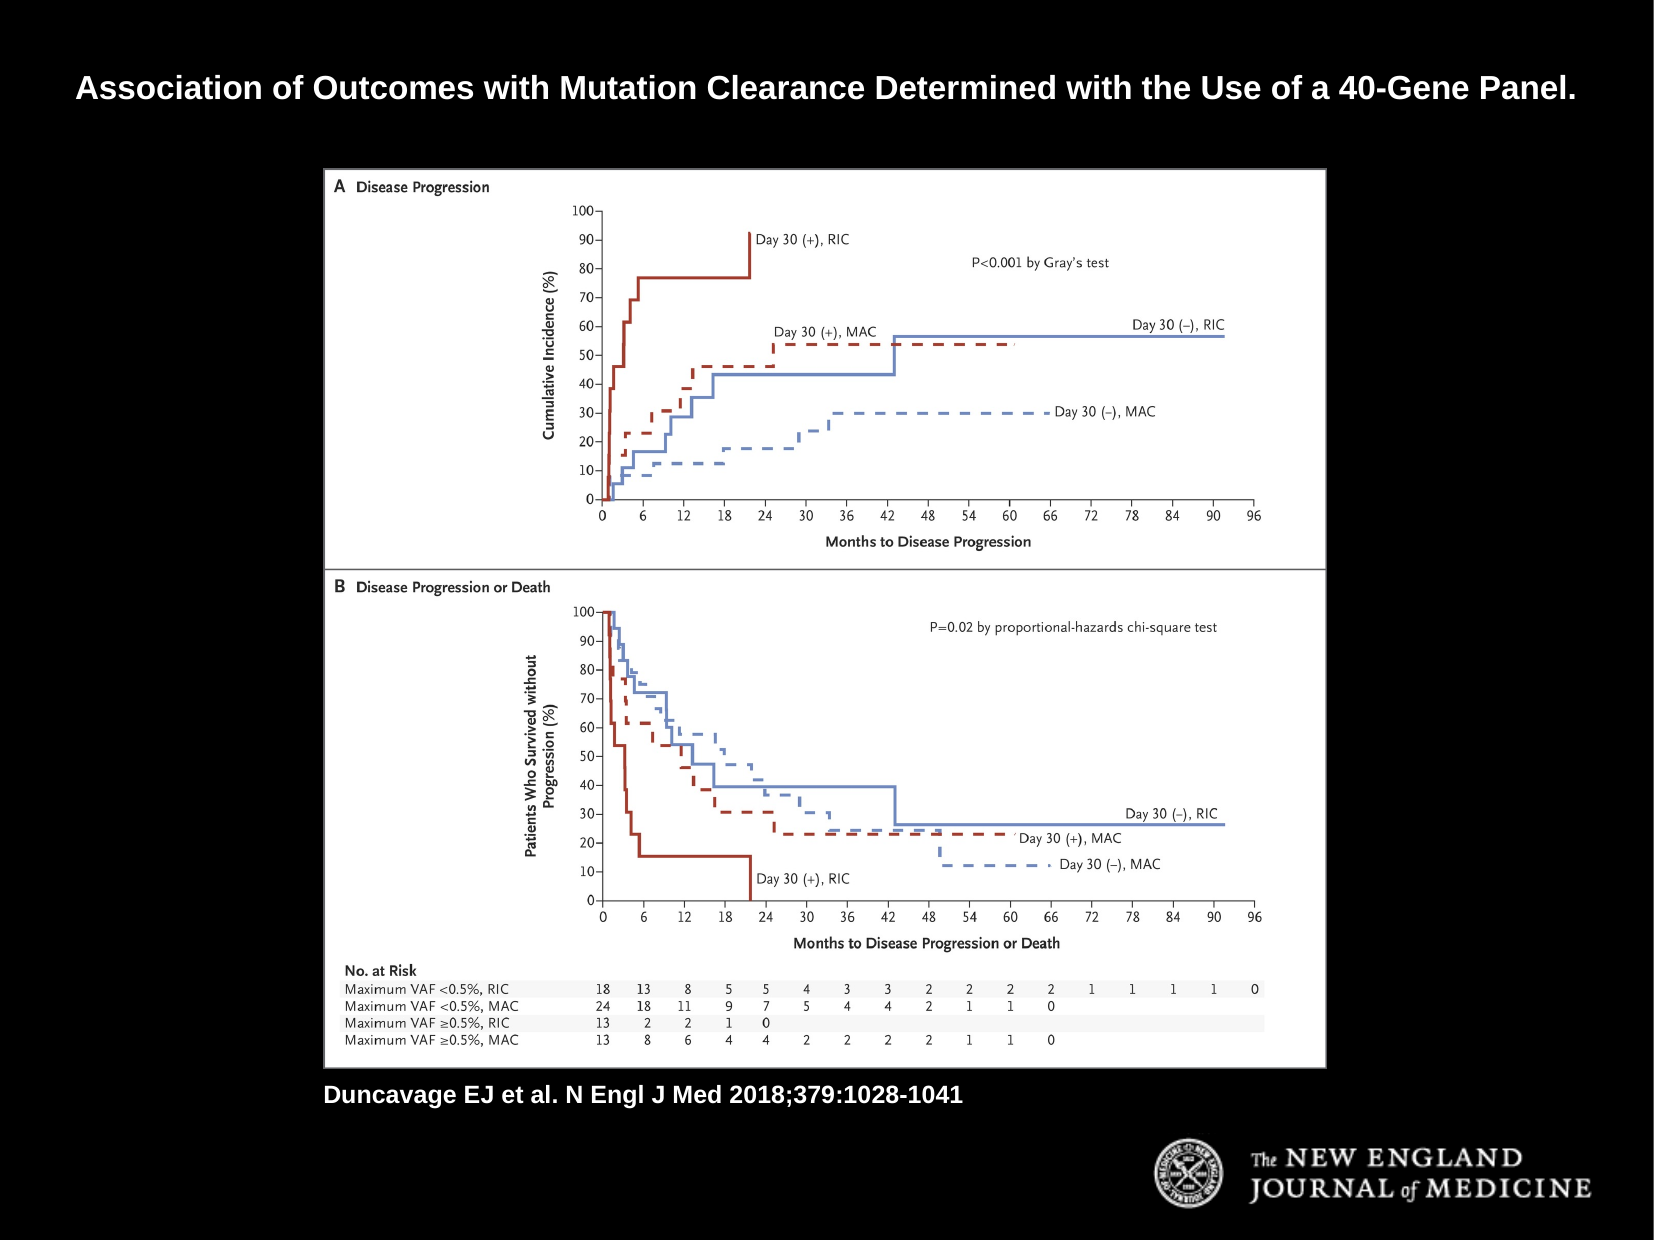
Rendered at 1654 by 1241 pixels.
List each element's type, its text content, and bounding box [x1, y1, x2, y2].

text_box Duncavage EJ et al. N Engl J Med 2018;379:1028-1041 [323, 1079, 1327, 1109]
picture [1141, 1133, 1606, 1213]
text_box Association of Outcomes with Mutation Clearance Determined with the Use of a 40-Gene Panel. [58, 69, 1596, 108]
picture [323, 168, 1327, 1069]
